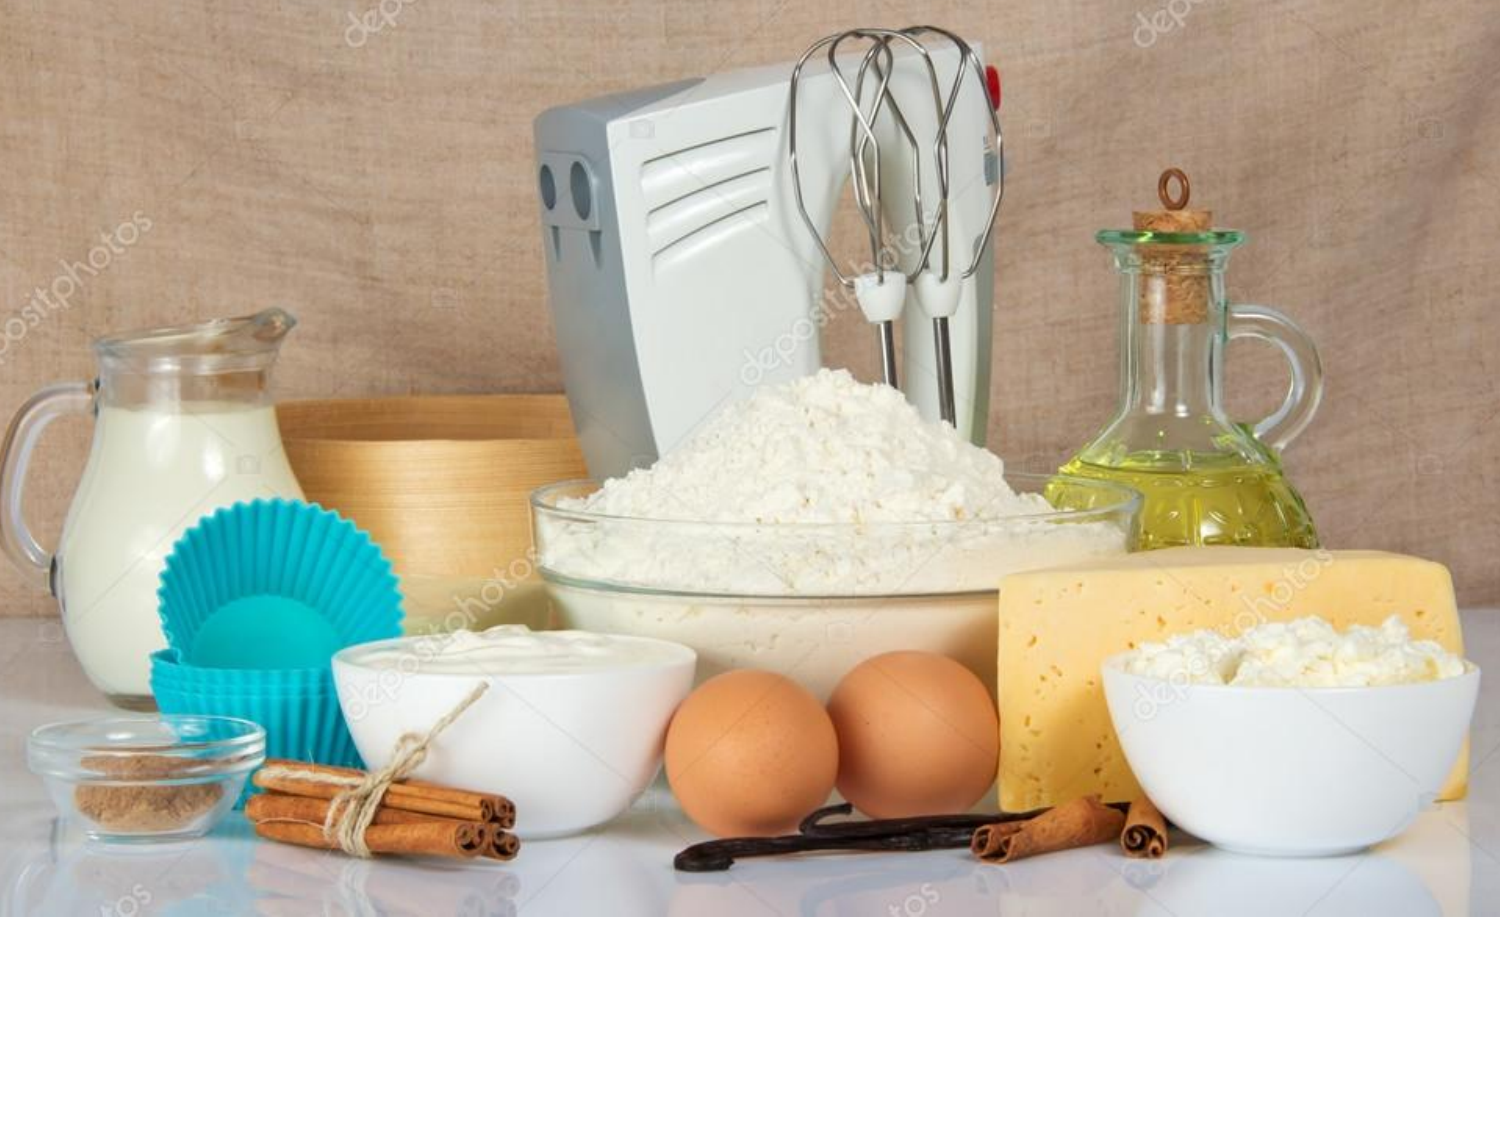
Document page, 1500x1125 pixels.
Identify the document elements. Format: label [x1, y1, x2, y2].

picture [0, 0, 1500, 918]
